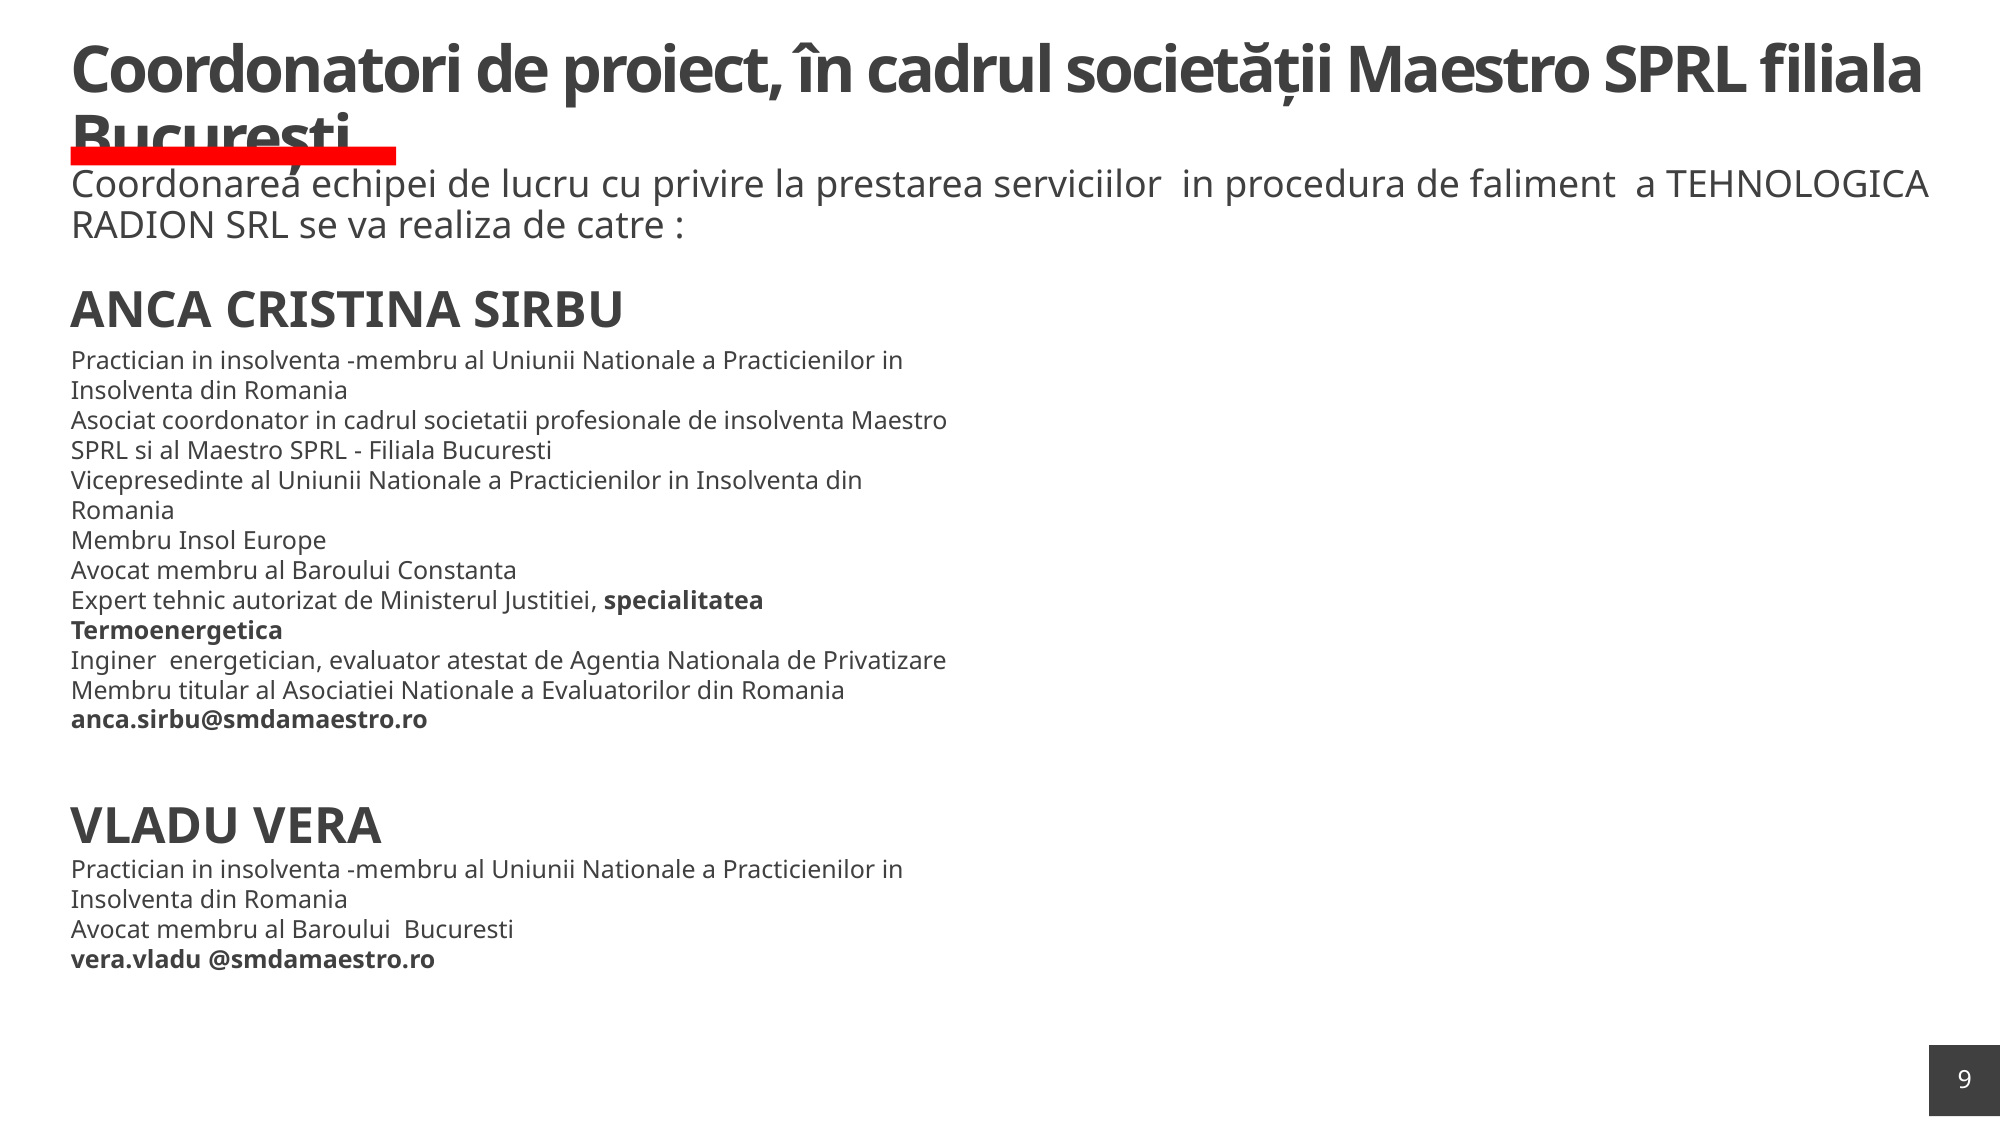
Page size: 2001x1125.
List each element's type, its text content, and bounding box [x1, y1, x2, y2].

text_box [70, 146, 397, 166]
slide_number 9 [1929, 1045, 2000, 1117]
list Practician in insolventa -membru al Uniunii Nationale a Practicienilor in Insolventa din Romania Asociat coordonator in cadrul societatii profesionale de insolventa Maestro SPRL si al Maestro SPRL - Filiala Bucuresti Vicepresedinte al Uniunii Nationale a Practicienilor in Insolventa din Romania Membru Insol Europe Avocat membru al Baroului Constanta Expert tehnic autorizat de Ministerul Justitiei, specialitatea Termoenergetica Inginer energetician, evaluator atestat de Agentia Nationala de Privatizare Membru titular al Asociatiei Nationale a Evaluatorilor din Romania anca.sirbu@smdamaestro.ro VLADU VERA Practician in insolventa -membru al Uniunii Nationale a Practicienilor in Insolventa din Romania Avocat membru al Baroului Bucuresti vera.vladu @smdamaestro.ro [70, 344, 969, 939]
list Coordonarea echipei de lucru cu privire la prestarea serviciilor in procedura de faliment a TEHNOLOGICA RADION SRL se va realiza de catre : [70, 165, 1931, 225]
title Coordonatori de proiect, în cadrul societății Maestro SPRL filiala București [70, 70, 1931, 142]
list ANCA CRISTINA SIRBU [70, 283, 969, 343]
